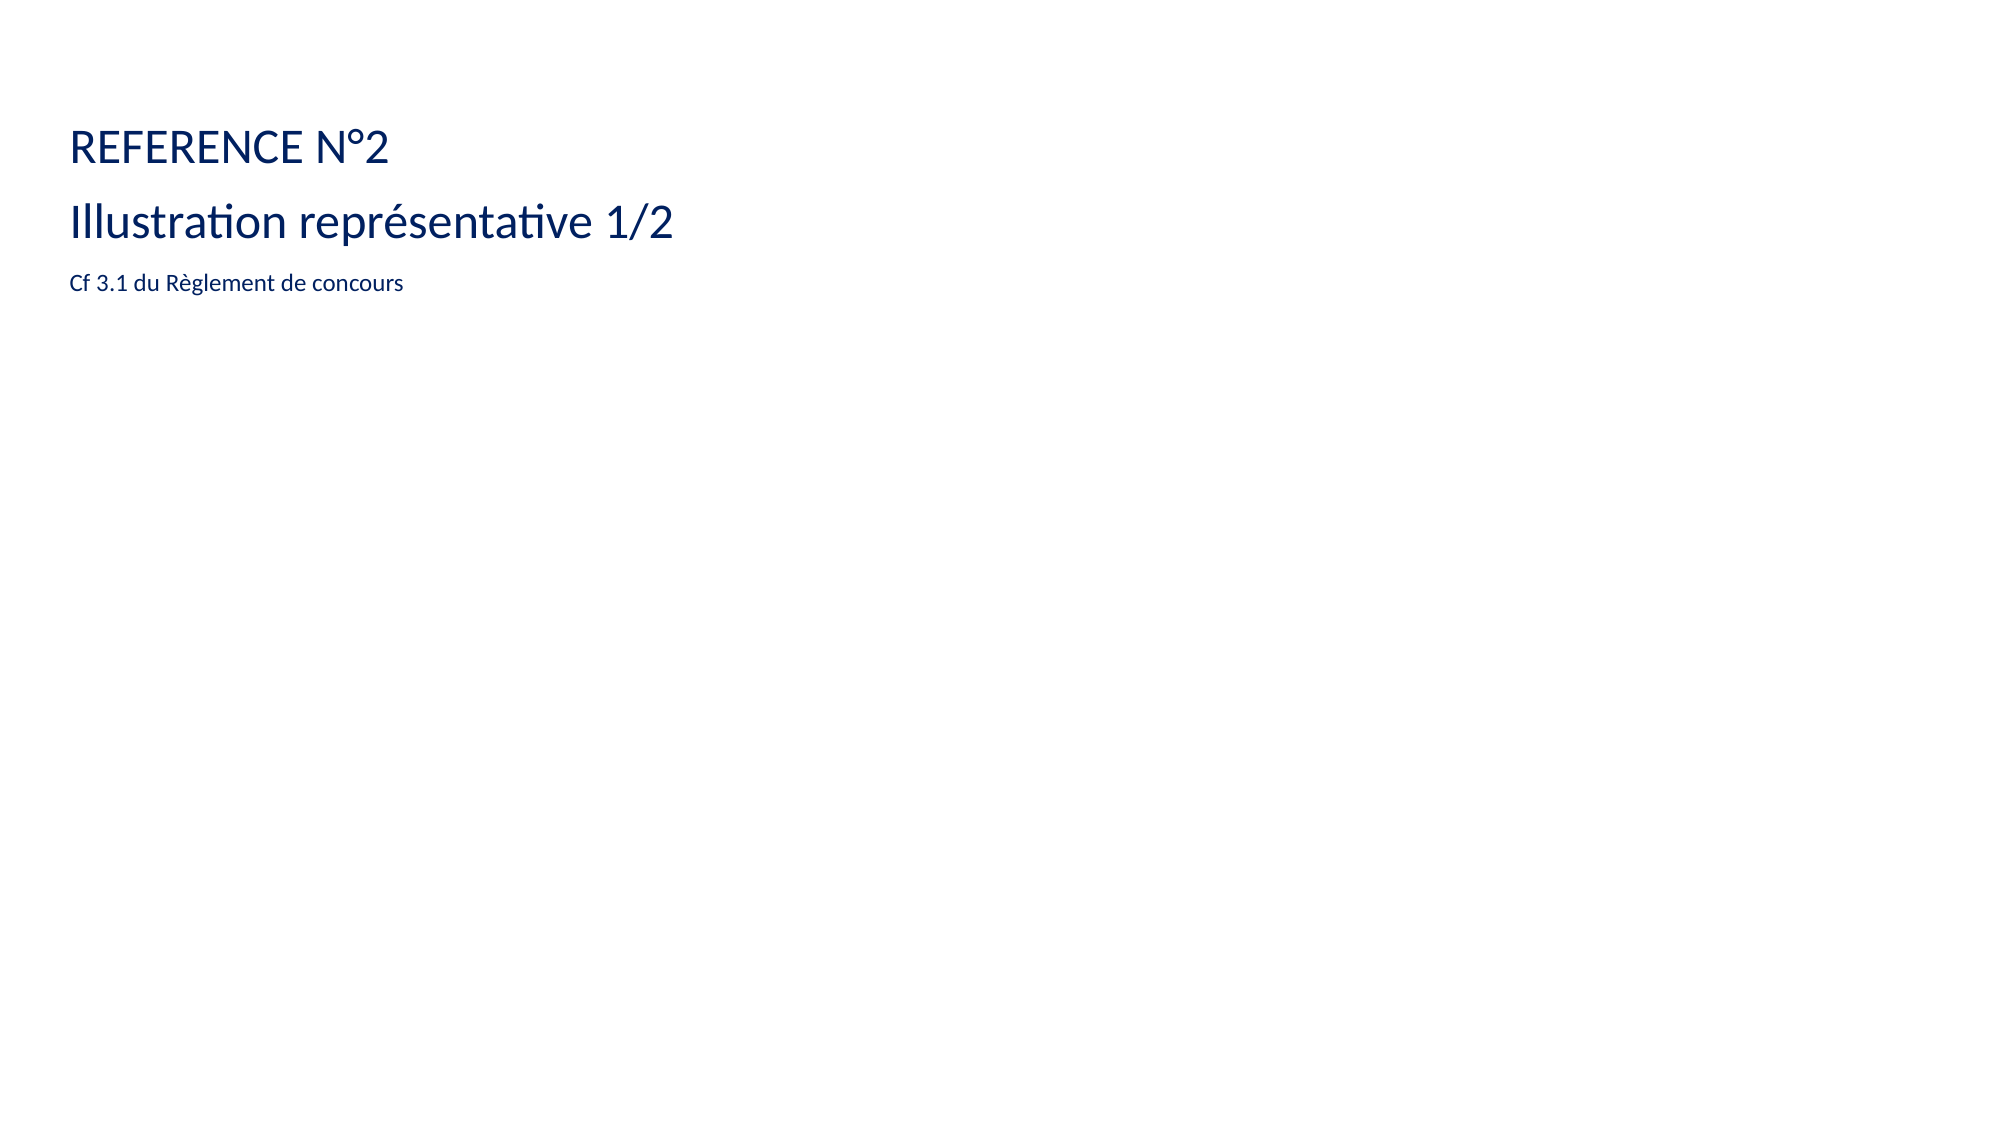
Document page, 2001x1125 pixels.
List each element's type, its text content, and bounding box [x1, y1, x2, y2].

subtitle REFERENCE N°2 Illustration représentative 1/2 Cf 3.1 du Règlement de concours [54, 112, 1555, 385]
